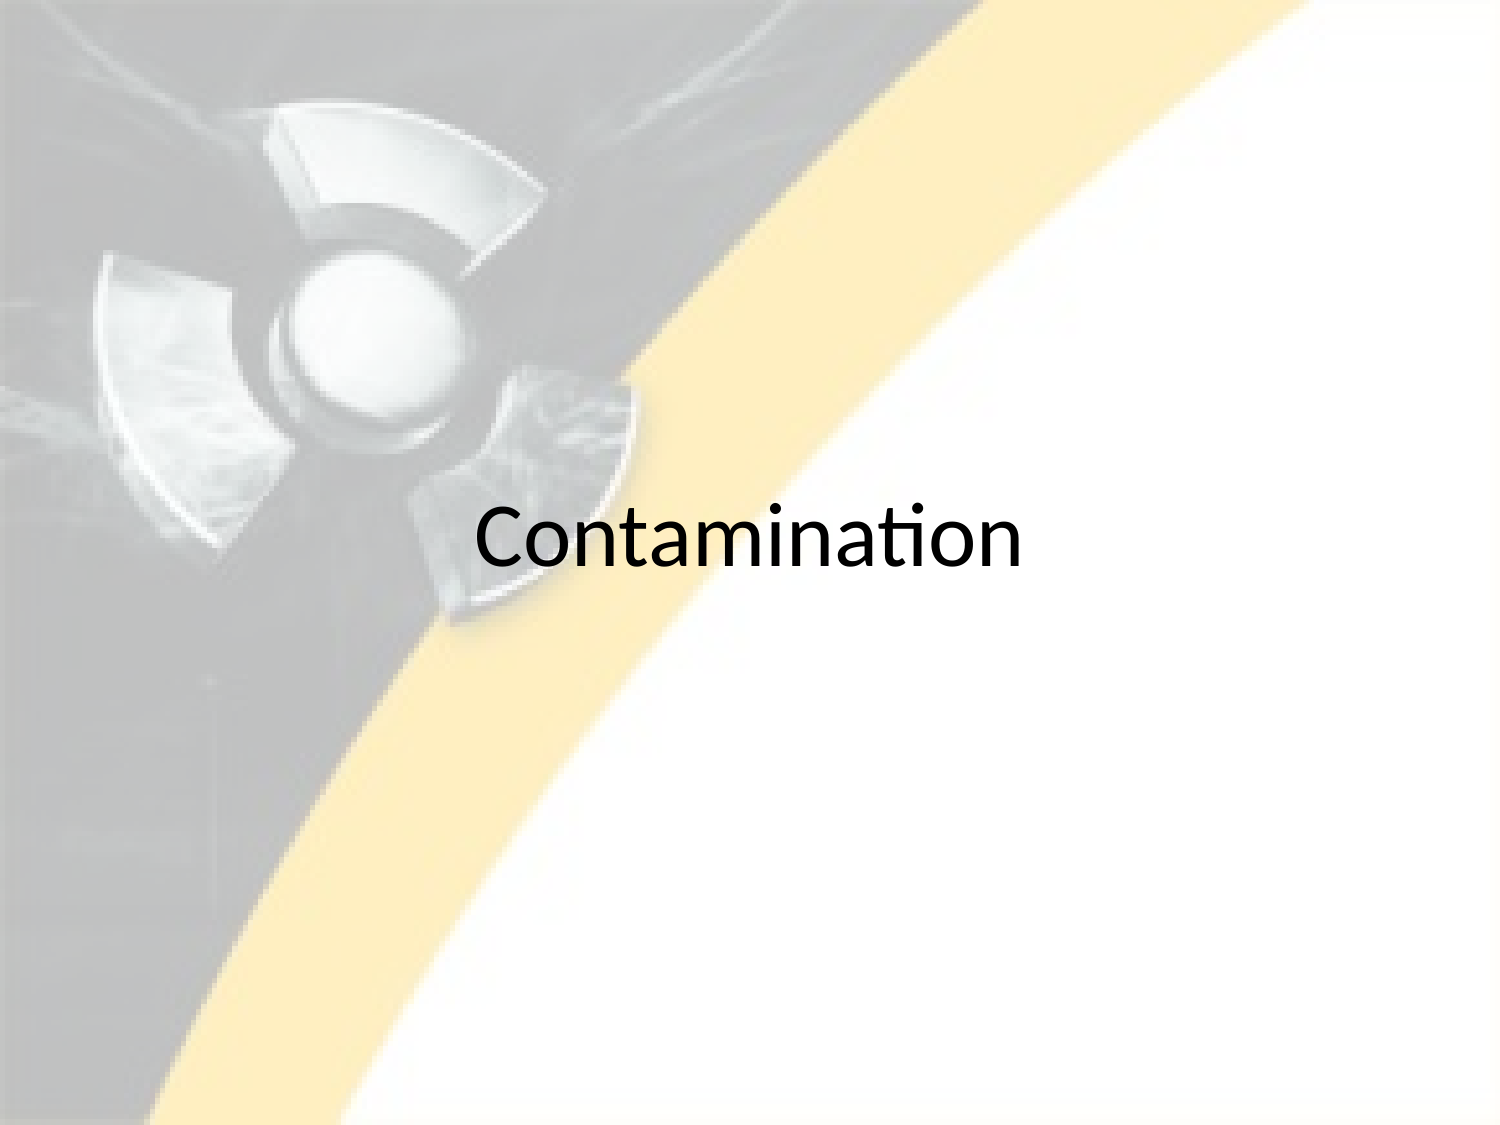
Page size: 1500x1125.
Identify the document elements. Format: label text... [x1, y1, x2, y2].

title Contamination [112, 408, 1388, 650]
